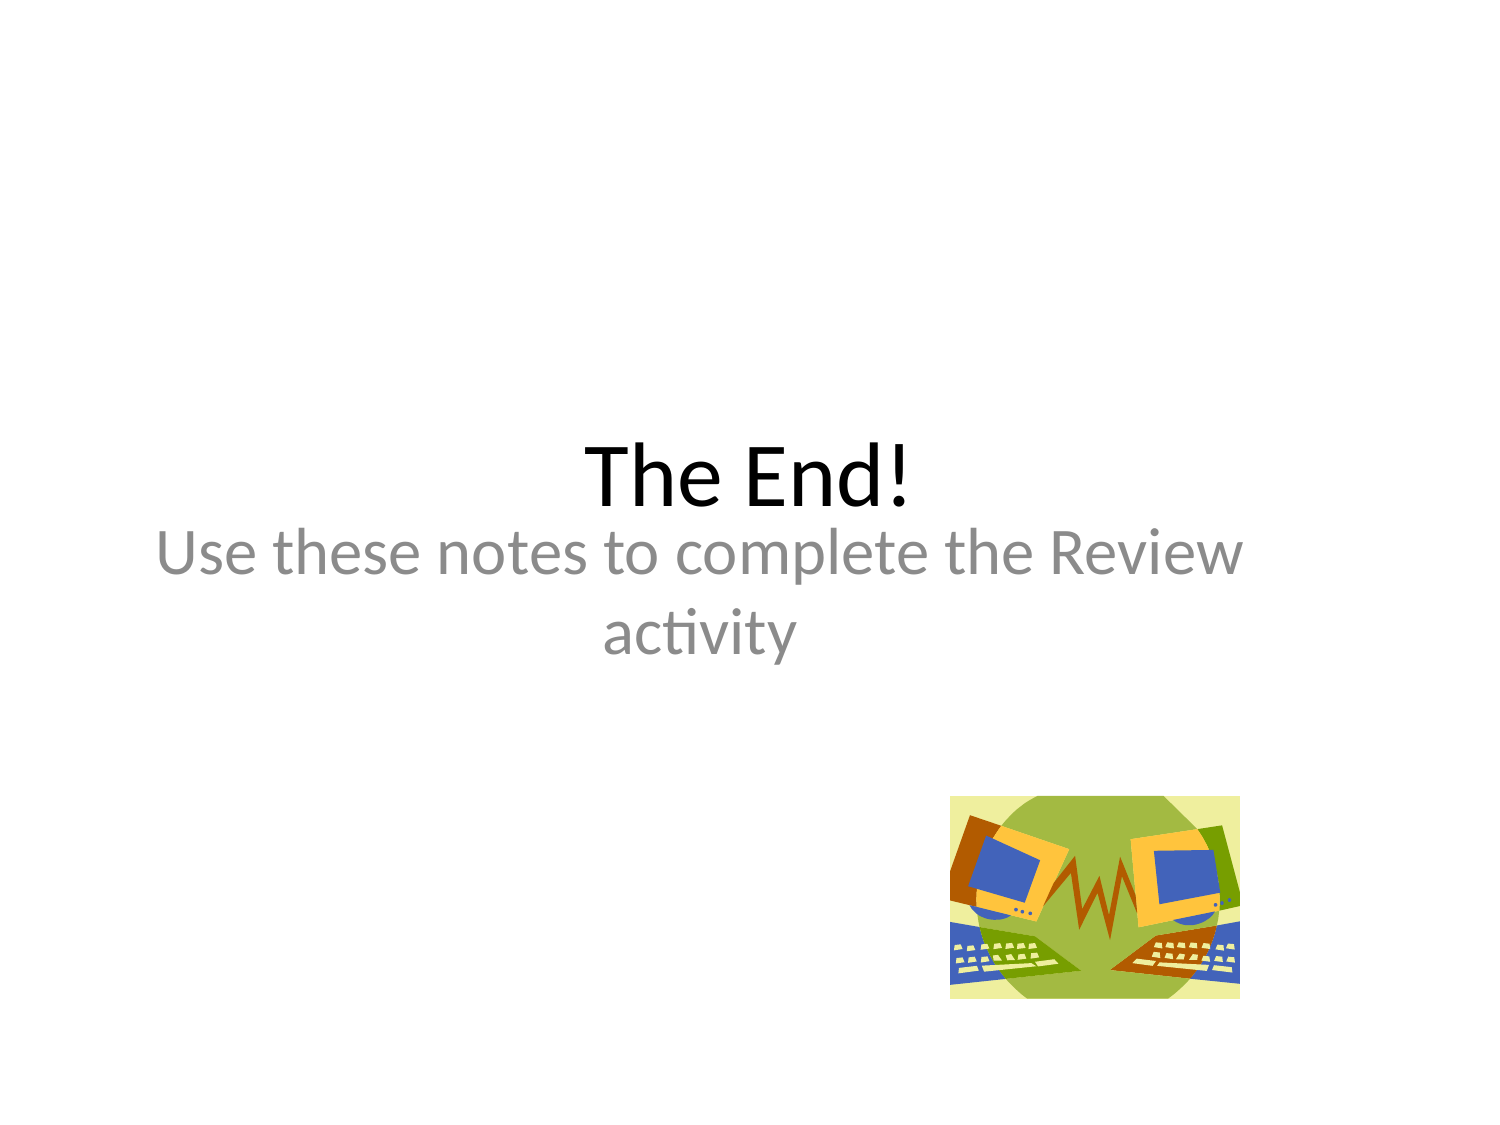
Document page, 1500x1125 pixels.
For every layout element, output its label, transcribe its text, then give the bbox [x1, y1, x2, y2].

picture [949, 795, 1241, 1000]
subtitle Use these notes to complete the Review activity [125, 500, 1275, 763]
title The End! [112, 349, 1388, 591]
